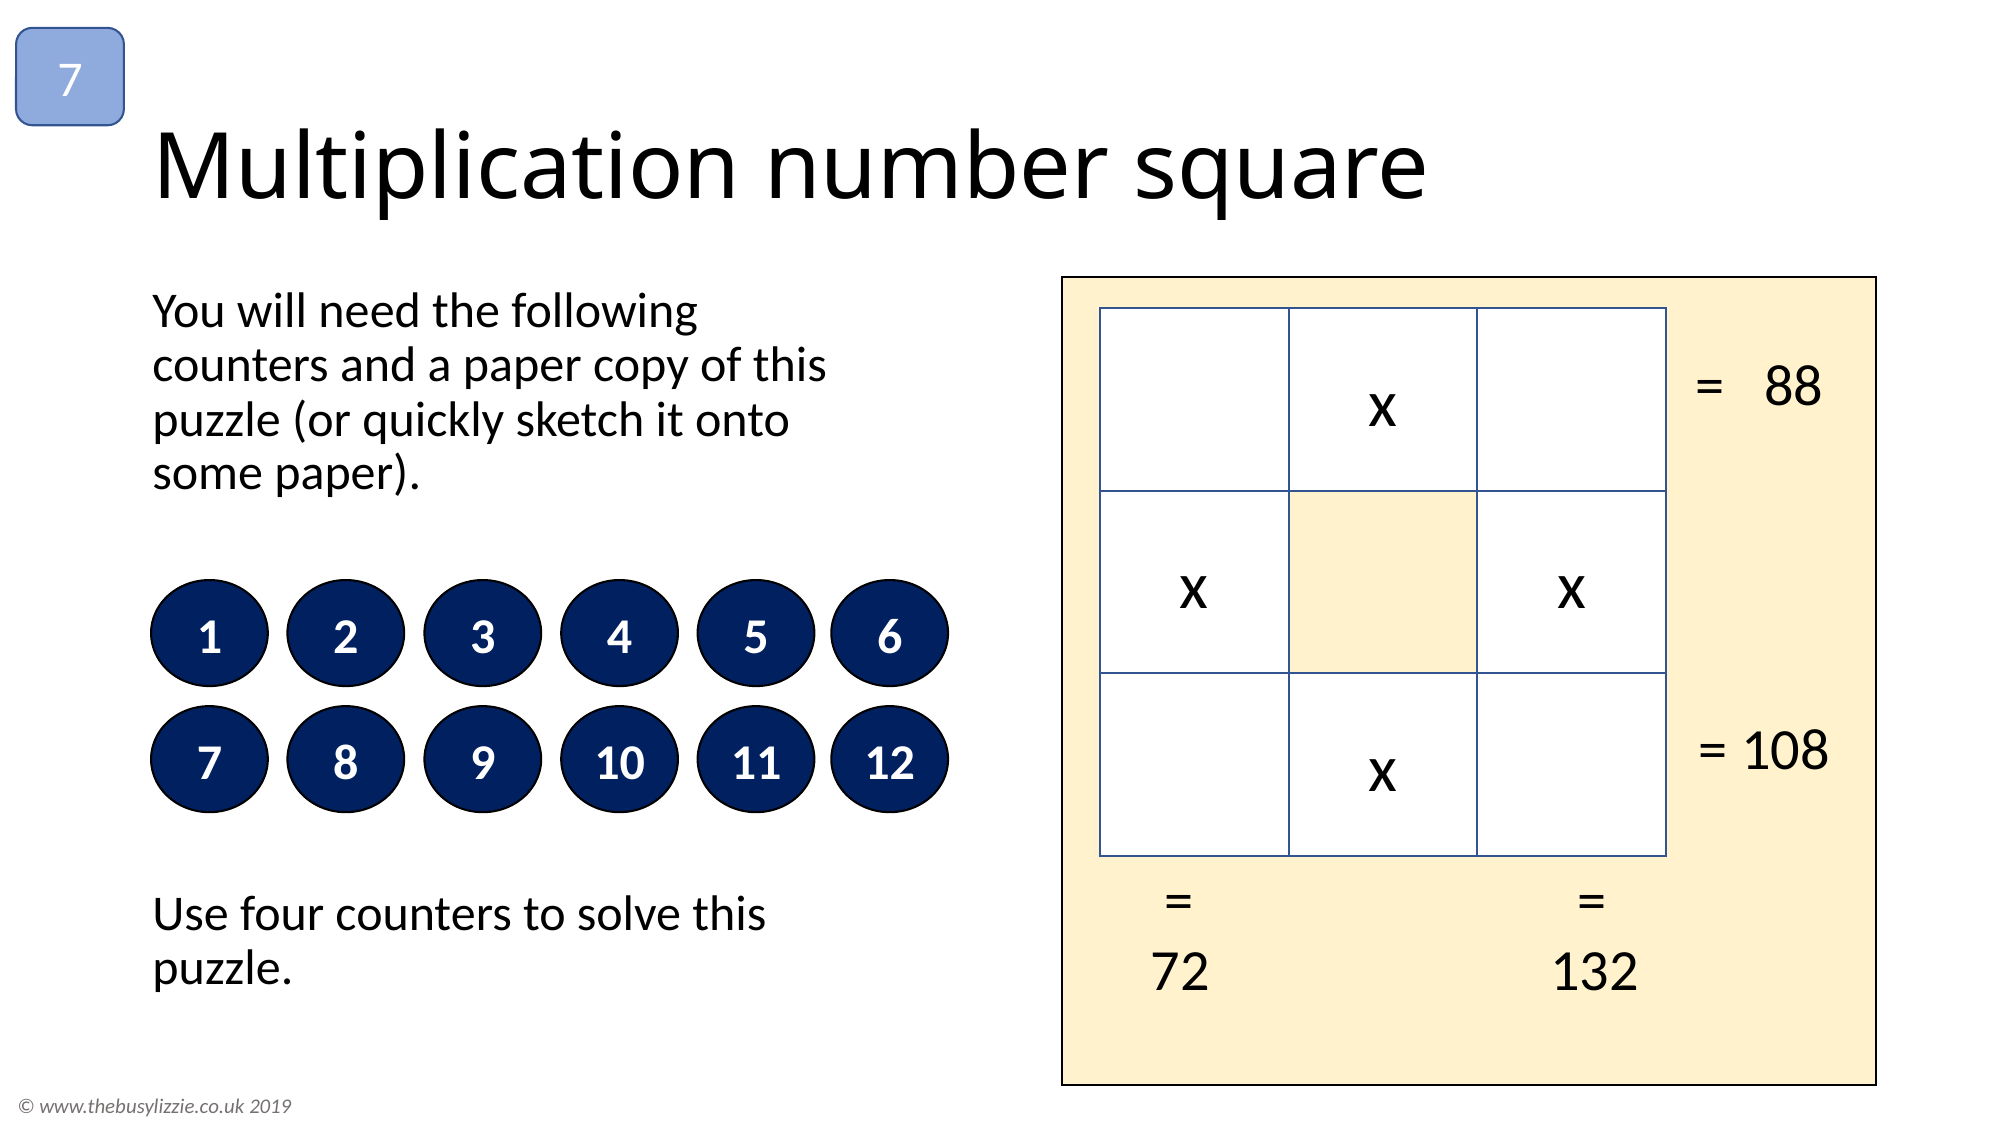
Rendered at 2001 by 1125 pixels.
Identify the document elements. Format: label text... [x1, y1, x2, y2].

text_box 6 [830, 579, 950, 688]
text_box 8 [286, 705, 406, 814]
text_box 7 [150, 705, 269, 814]
title Multiplication number square [137, 59, 1863, 278]
text_box 12 [830, 705, 950, 814]
text_box 7 [14, 26, 125, 127]
text_box © www.thebusylizzie.co.uk 2019 [2, 1085, 311, 1125]
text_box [1061, 277, 1926, 1086]
text_box 10 [560, 705, 679, 814]
text_box 5 [696, 579, 816, 688]
list You will need the following counters and a paper copy of this puzzle (or quickly sketch it onto some paper). Use four counters to solve this puzzle. [137, 277, 891, 1066]
text_box 1 [150, 579, 269, 688]
text_box 3 [423, 579, 543, 688]
text_box 11 [696, 705, 816, 814]
text_box 2 [286, 579, 406, 688]
text_box 9 [423, 705, 543, 814]
text_box 4 [560, 579, 679, 688]
